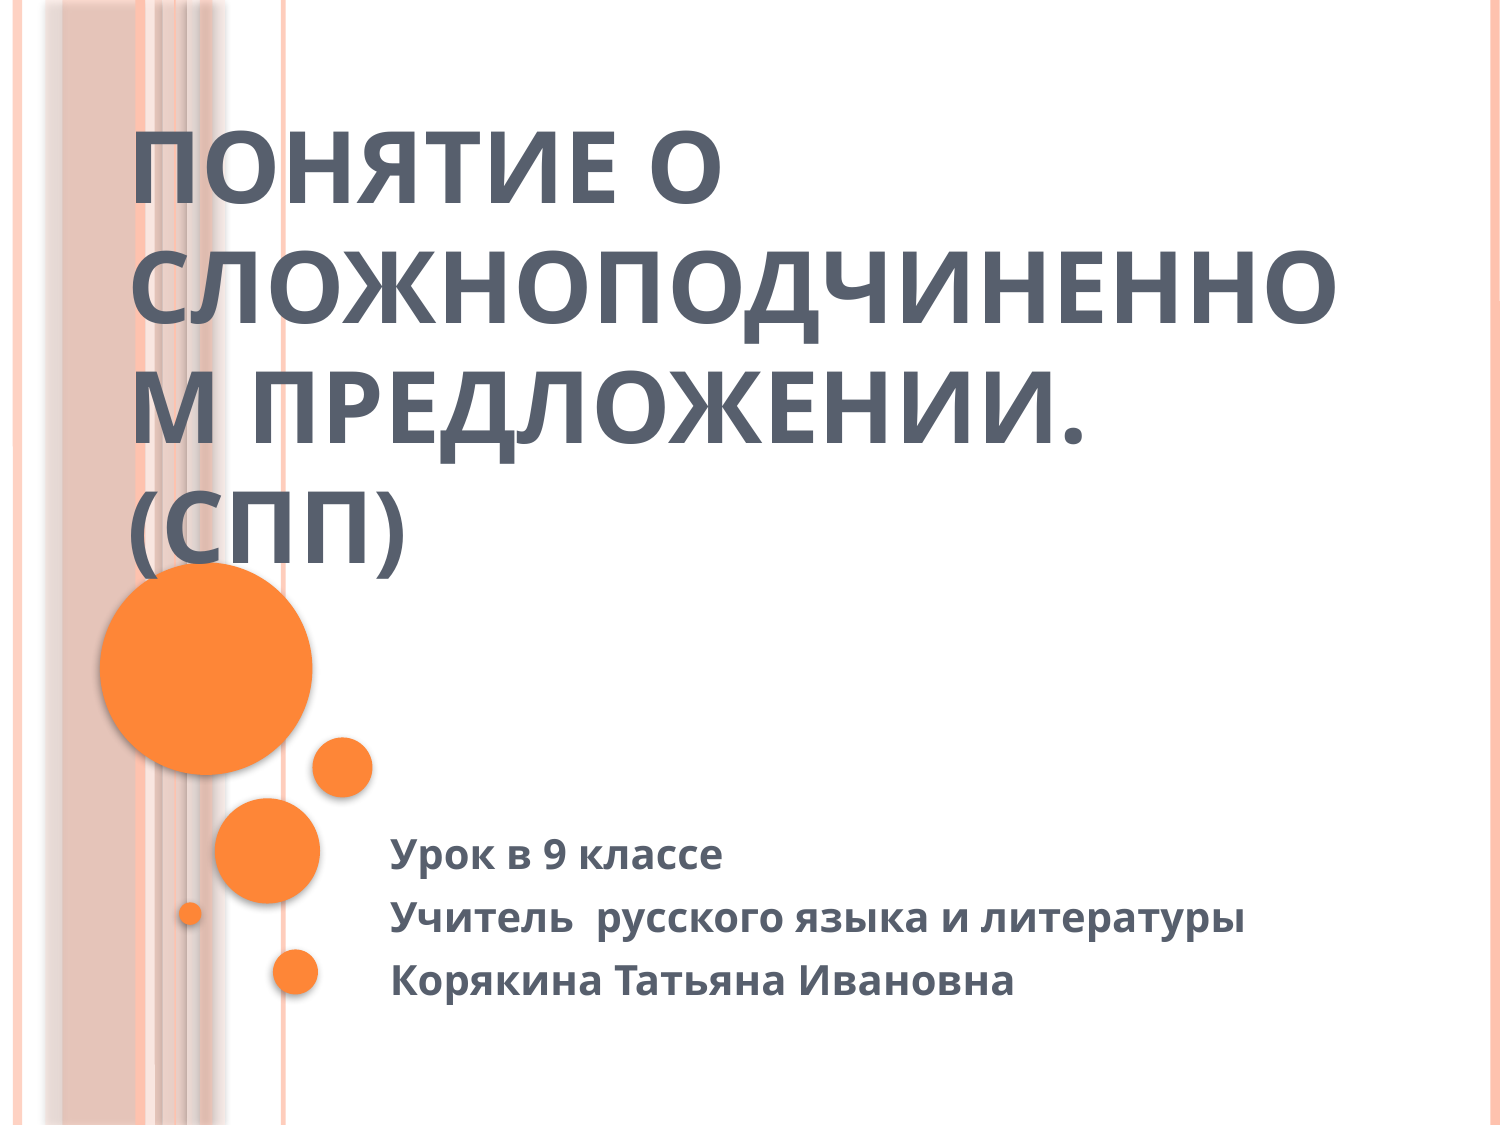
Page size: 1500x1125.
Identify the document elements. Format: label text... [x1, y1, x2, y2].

subtitle Урок в 9 классе Учитель русского языка и литературы Корякина Татьяна Ивановна [375, 820, 1388, 1046]
title Понятие о сложноподчиненном предложении. (СПП) [112, 269, 1388, 591]
